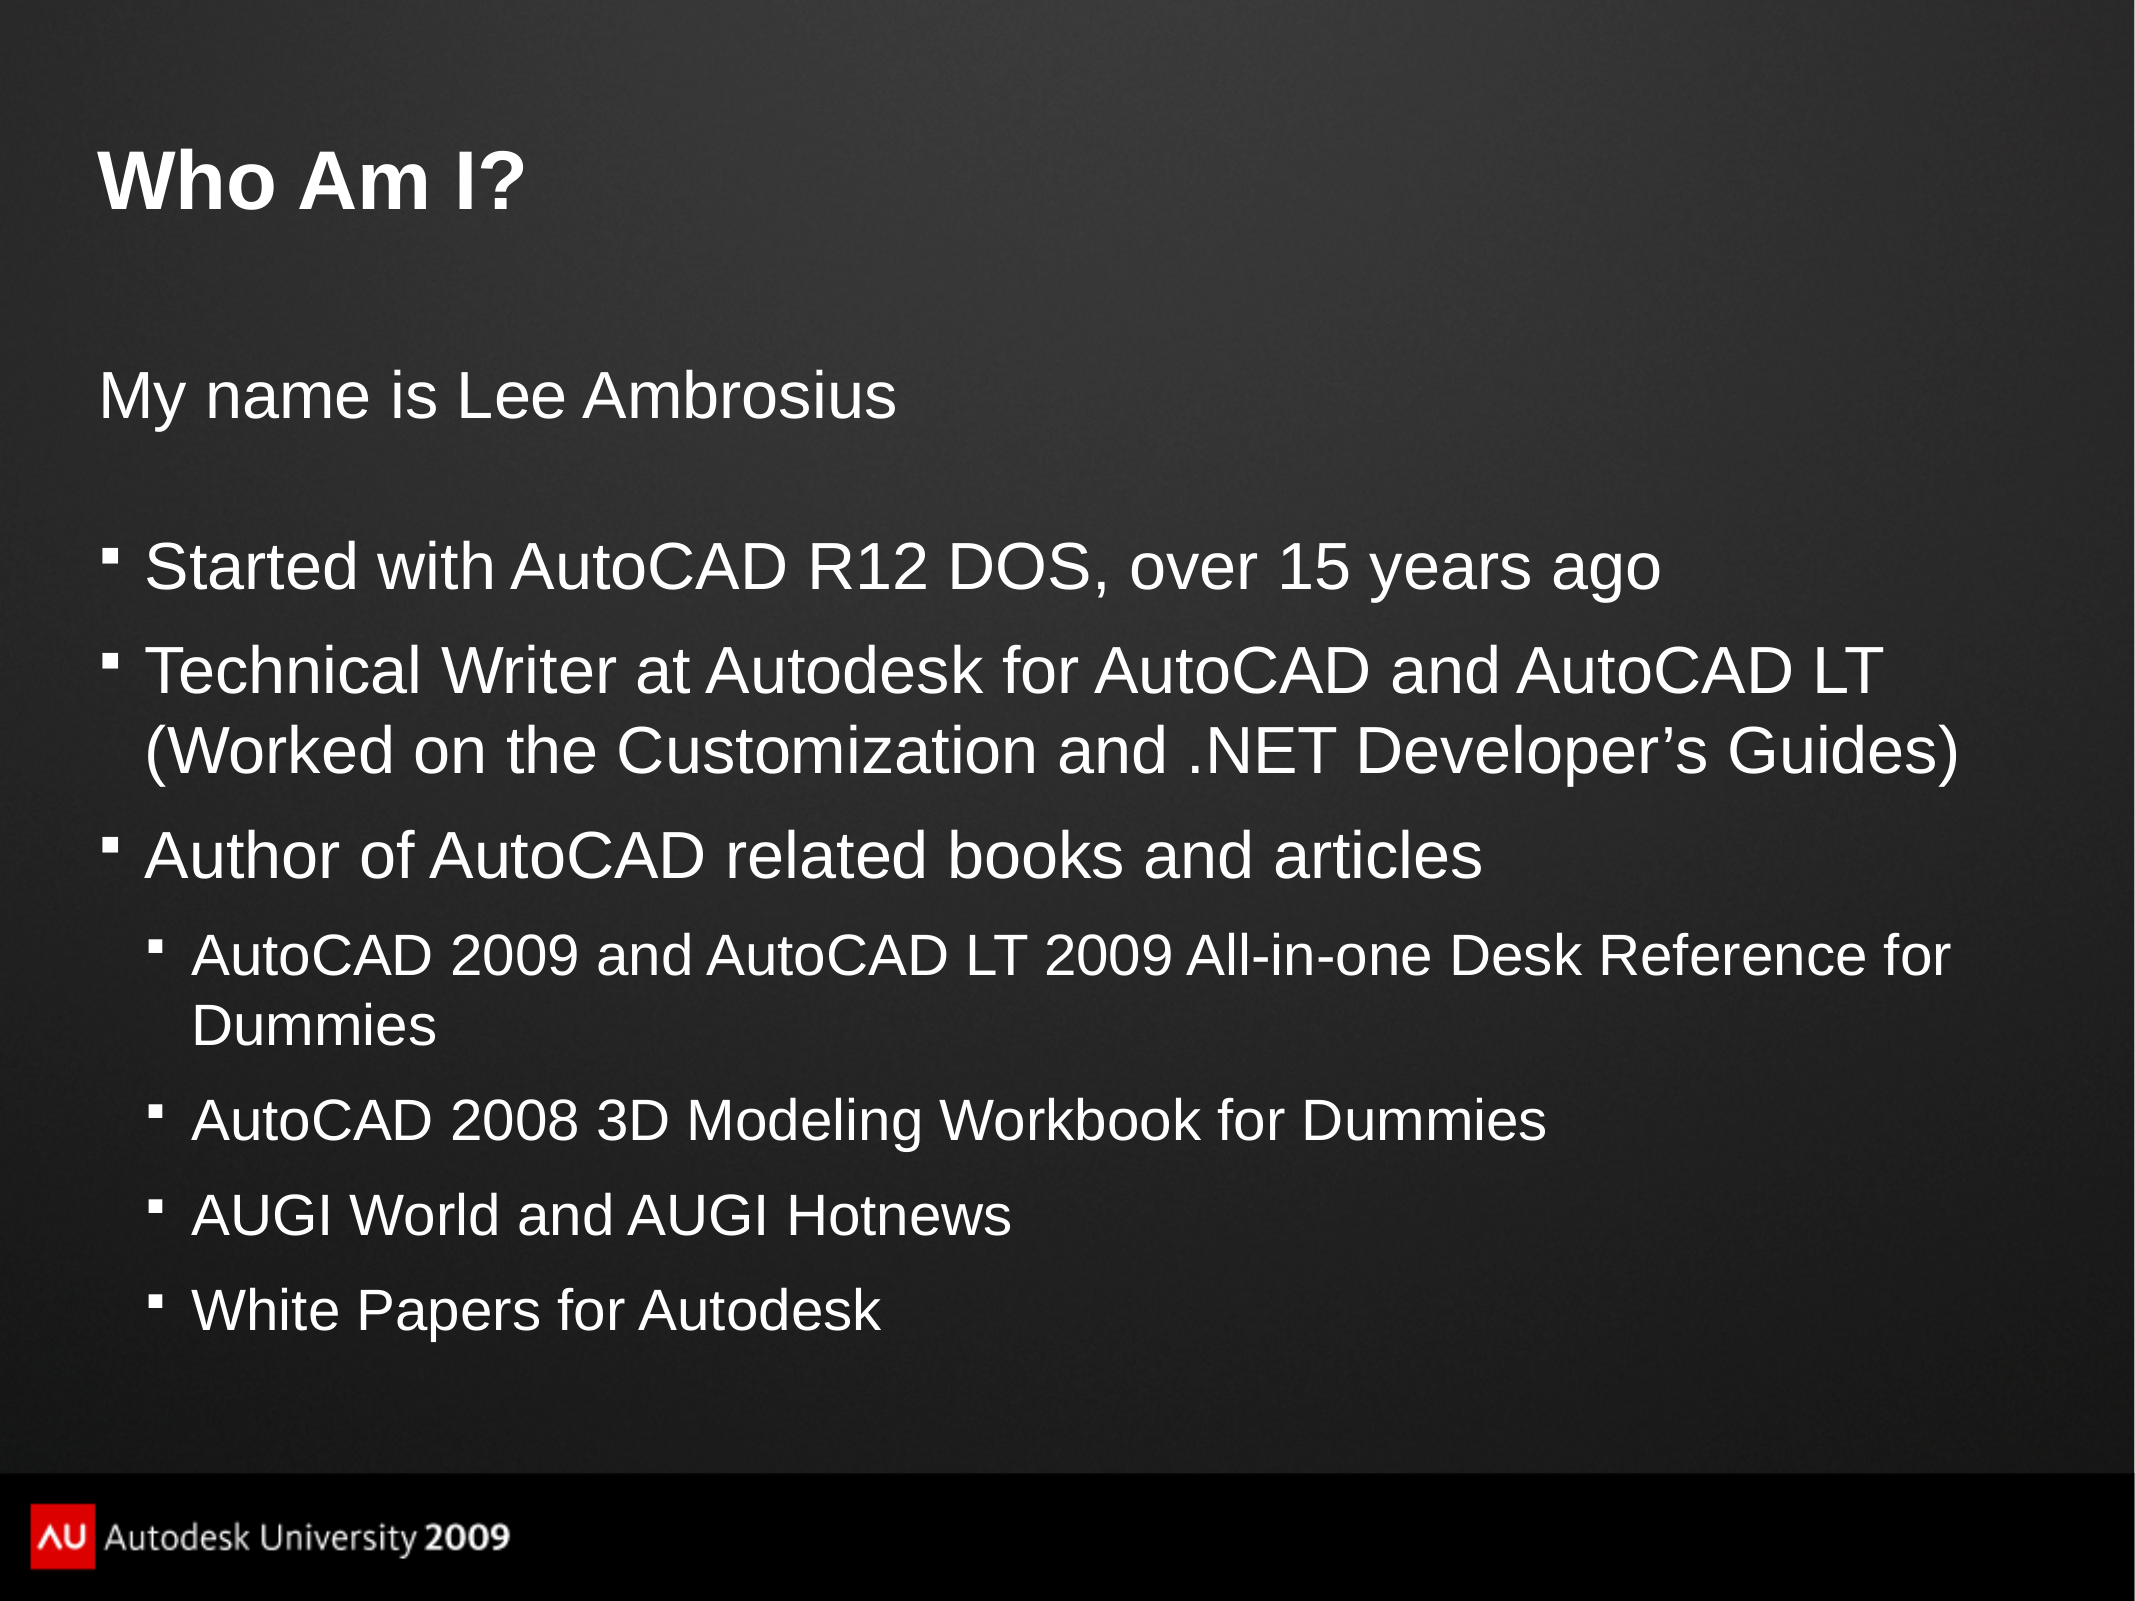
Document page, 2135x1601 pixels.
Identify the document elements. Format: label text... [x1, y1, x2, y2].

picture [0, 0, 2135, 1601]
title Who Am I? [96, 59, 2028, 293]
list My name is Lee Ambrosius Started with AutoCAD R12 DOS, over 15 years ago Technical Writer at Autodesk for AutoCAD and AutoCAD LT (Worked on the Customization and .NET Developer’s Guides) Author of AutoCAD related books and articles AutoCAD 2009 and AutoCAD LT 2009 All-in-one Desk Reference for Dummies AutoCAD 2008 3D Modeling Workbook for Dummies AUGI World and AUGI Hotnews White Papers for Autodesk [97, 351, 2081, 1452]
